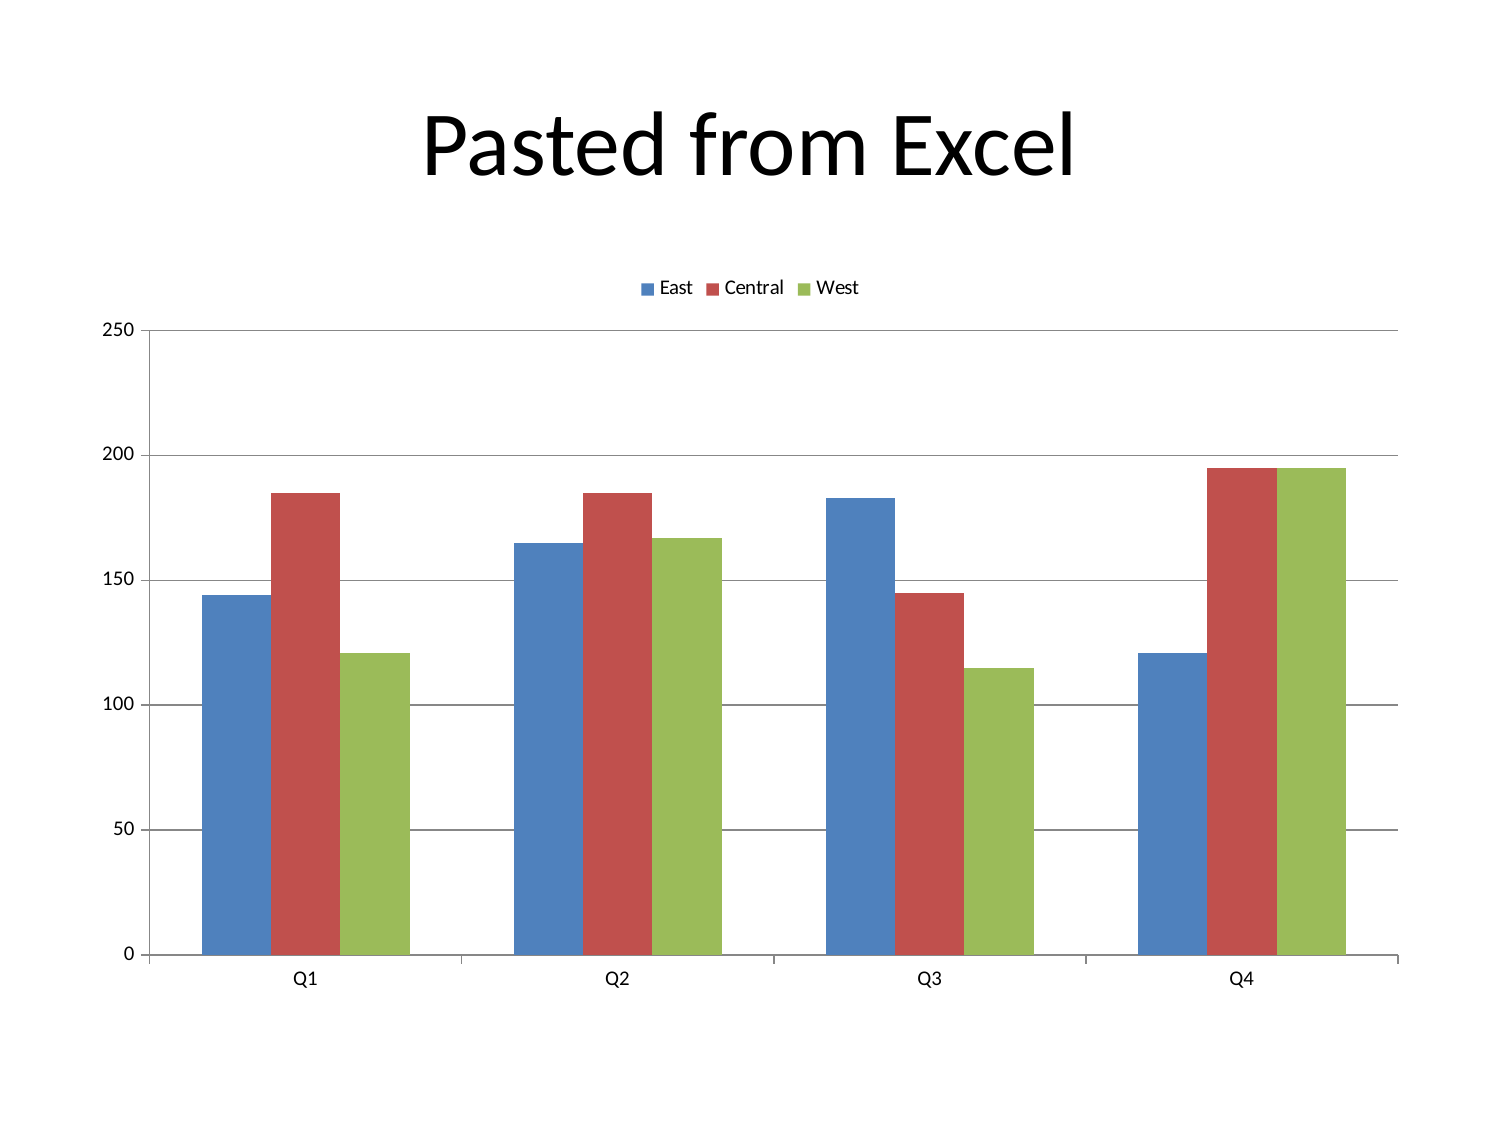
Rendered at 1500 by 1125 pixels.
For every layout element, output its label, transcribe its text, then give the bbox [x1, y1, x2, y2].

title Pasted from Excel [75, 45, 1425, 233]
chart [74, 262, 1426, 1006]
